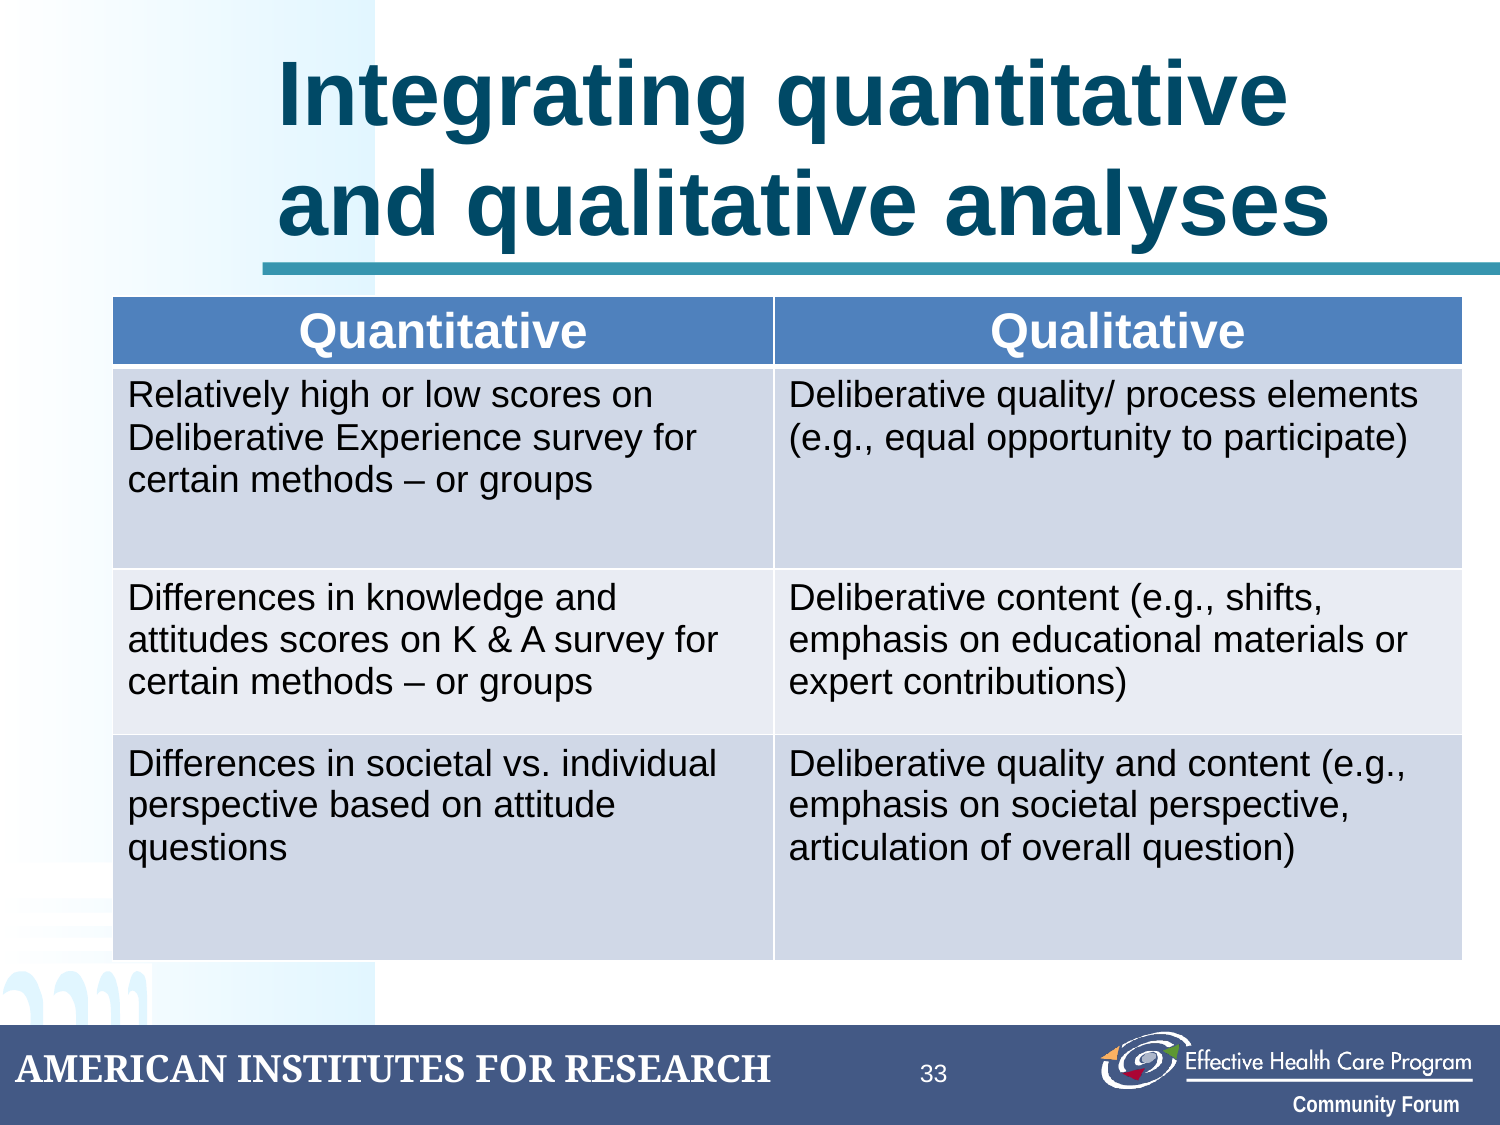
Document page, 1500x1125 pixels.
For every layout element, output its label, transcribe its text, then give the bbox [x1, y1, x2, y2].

table_cell Differences in knowledge and attitudes scores on K & A survey for certain methods – or groups [113, 570, 773, 734]
table_cell Relatively high or low scores on Deliberative Experience survey for certain methods – or groups [113, 369, 773, 568]
table_cell Differences in societal vs. individual perspective based on attitude questions [113, 735, 773, 960]
table_cell Deliberative content (e.g., shifts, emphasis on educational materials or expert contributions) [775, 570, 1462, 734]
picture [1100, 1031, 1473, 1089]
table_cell Deliberative quality/ process elements (e.g., equal opportunity to participate) [775, 369, 1462, 568]
table_header Quantitative [113, 297, 773, 364]
table_header Qualitative [775, 297, 1462, 364]
title Integrating quantitative and qualitative analyses [262, 49, 1475, 238]
table_cell Deliberative quality and content (e.g., emphasis on societal perspective, articulation of overall question) [775, 735, 1462, 960]
